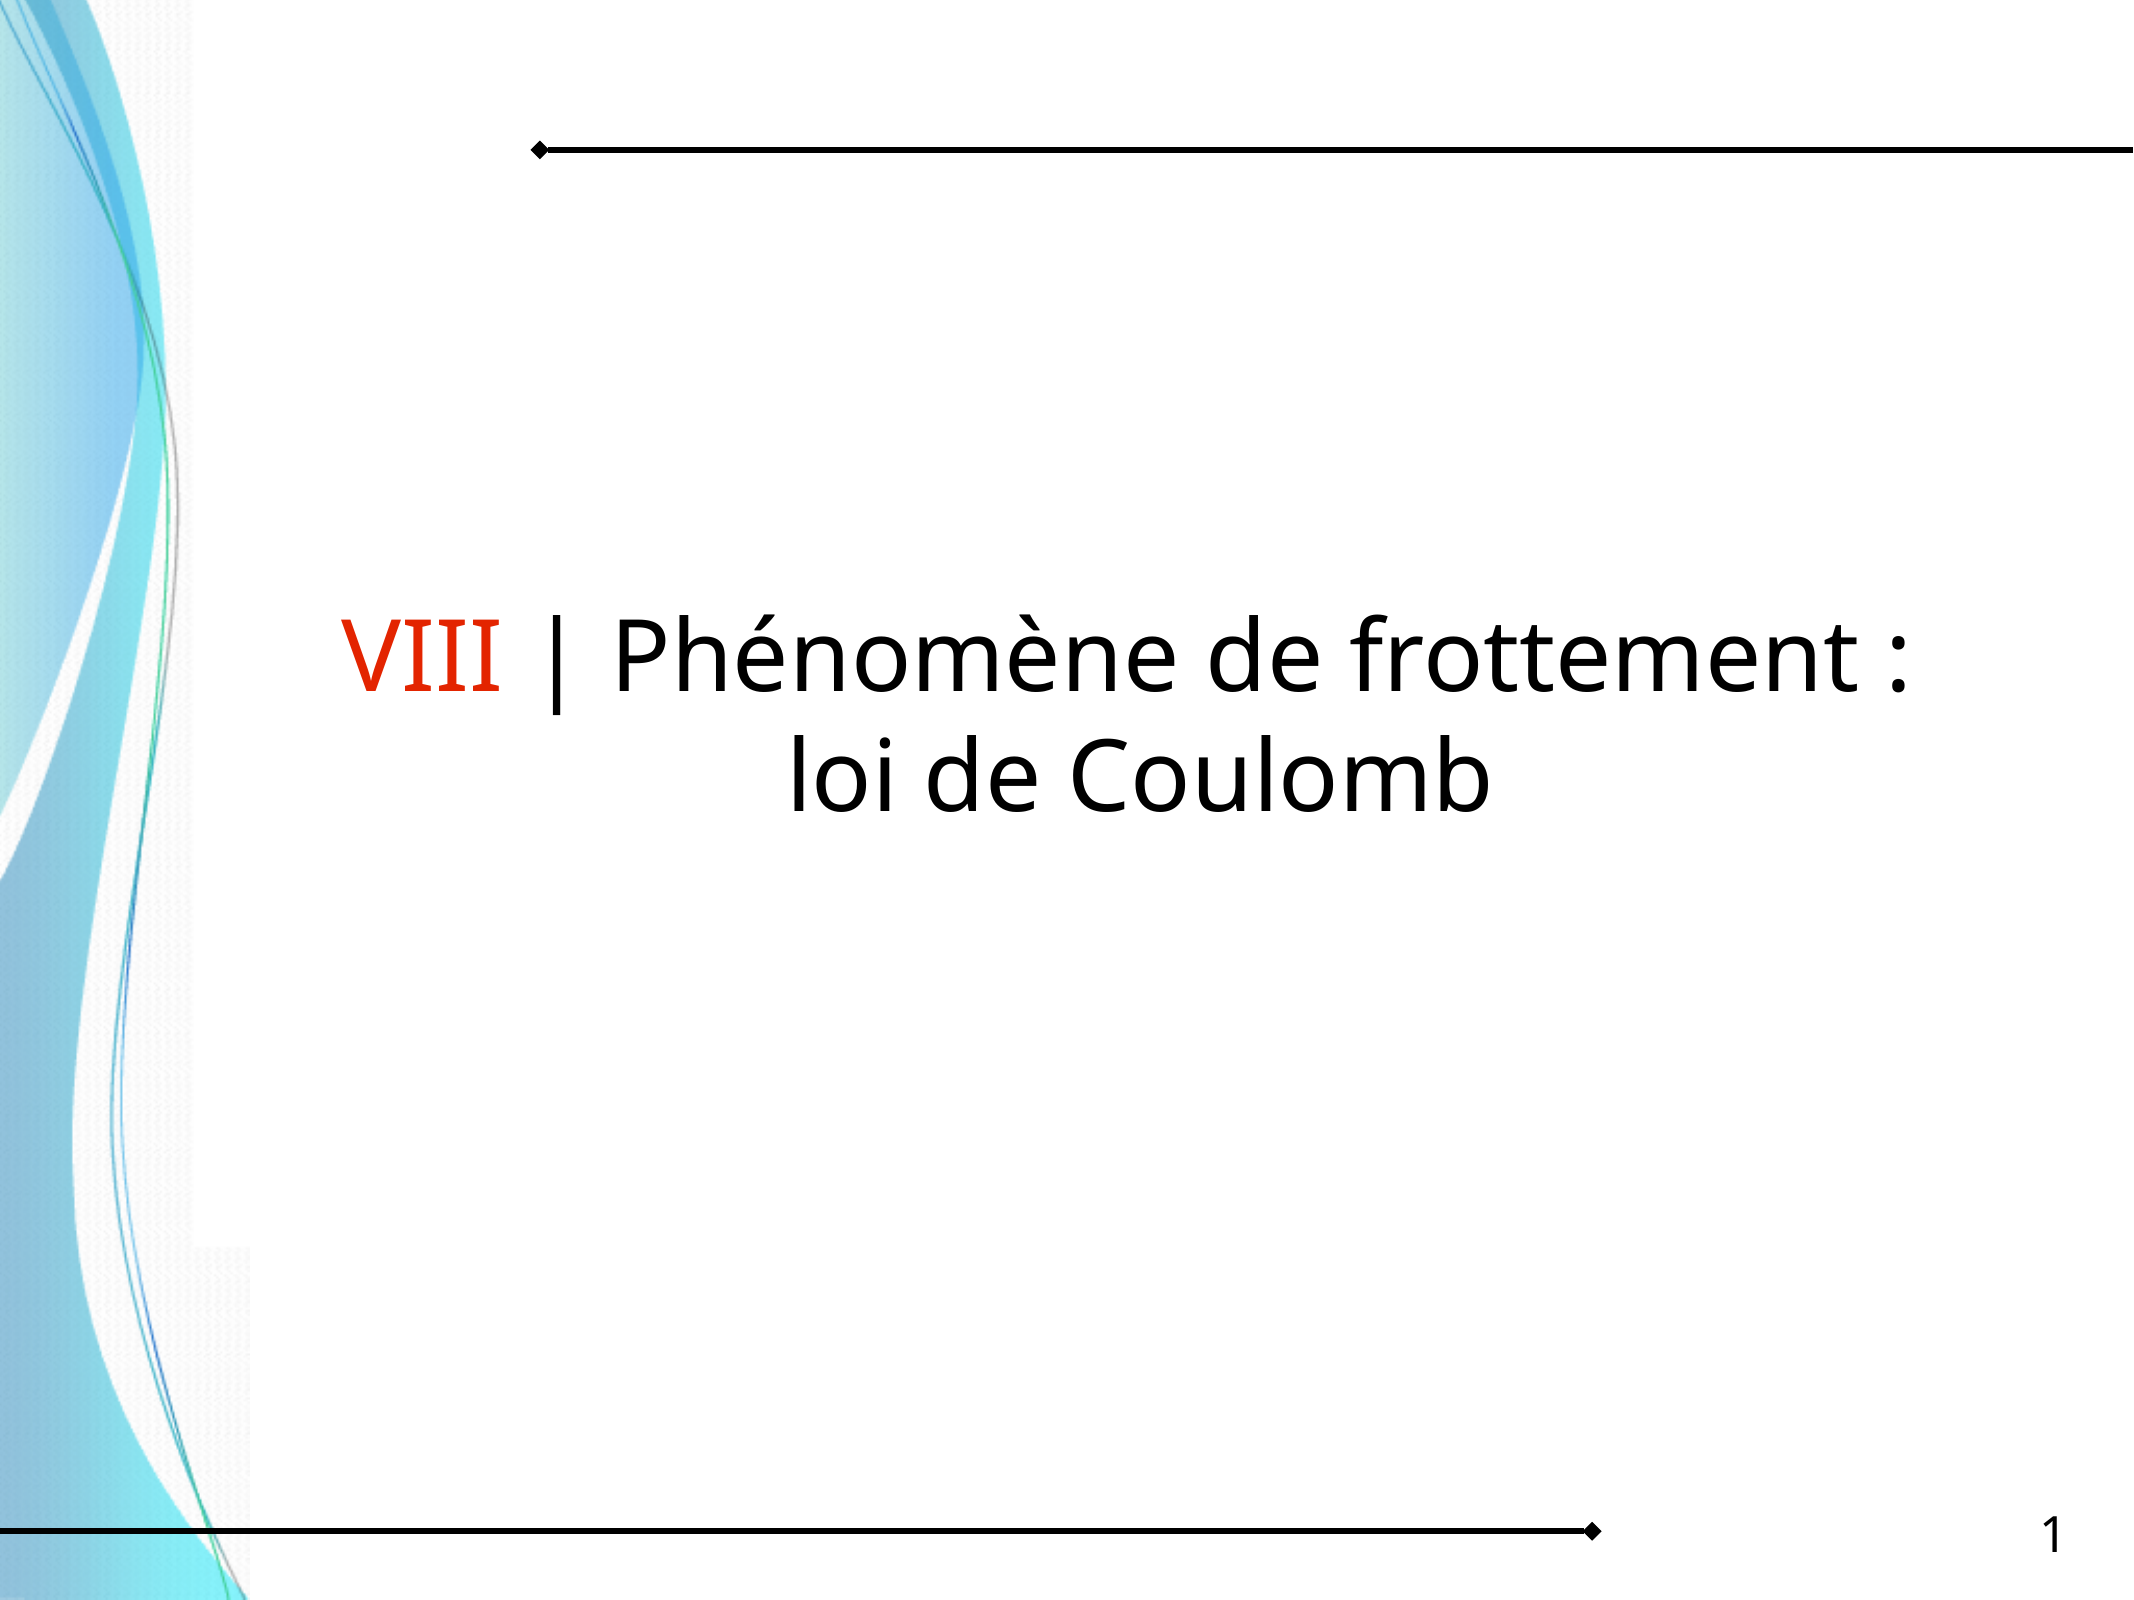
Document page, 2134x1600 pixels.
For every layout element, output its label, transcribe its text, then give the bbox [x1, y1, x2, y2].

slide_number 1 [2030, 1493, 2076, 1570]
text_box VIII | Phénomène de frottement : loi de Coulomb [333, 582, 1948, 840]
picture [0, 0, 251, 1600]
text_box [533, 143, 2133, 157]
text_box [261, 1525, 1599, 1538]
